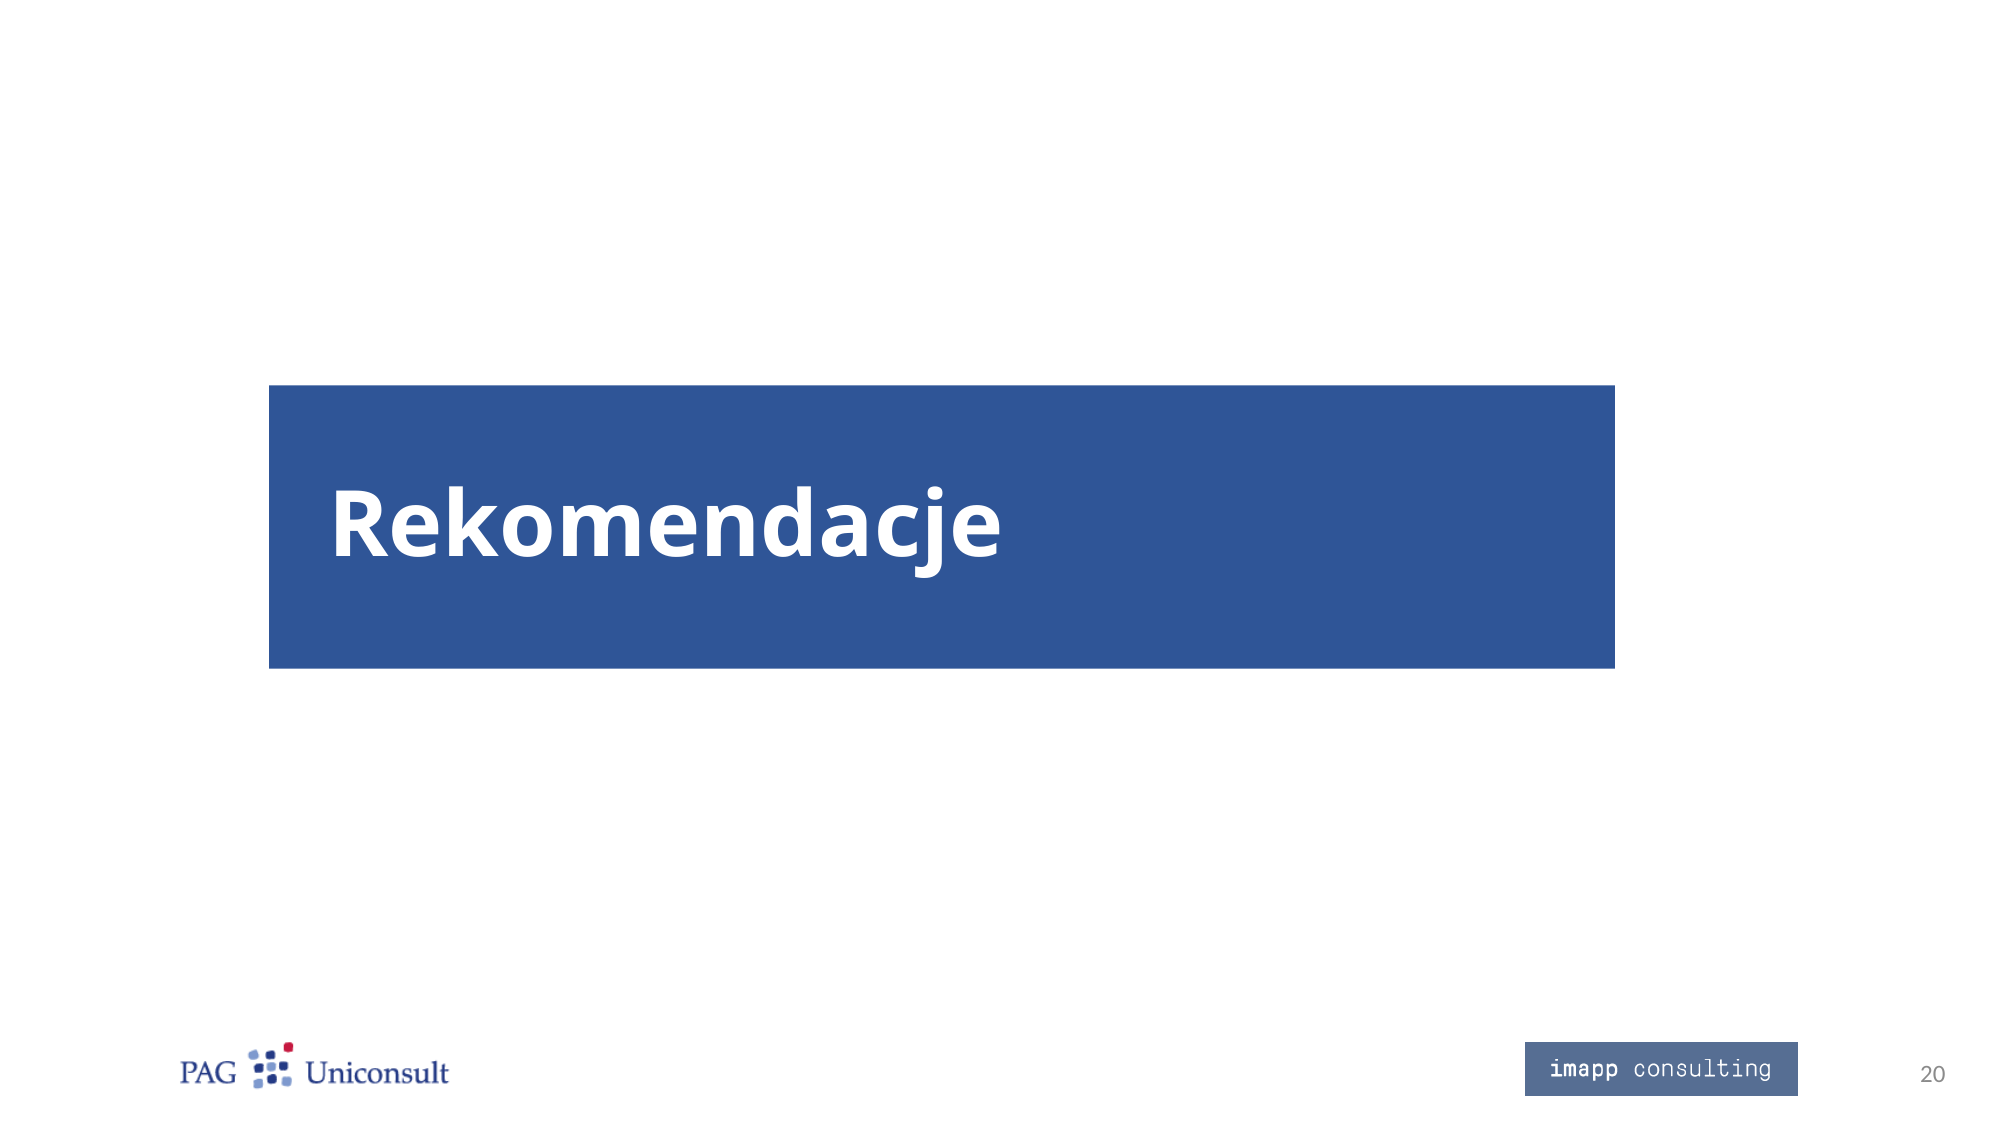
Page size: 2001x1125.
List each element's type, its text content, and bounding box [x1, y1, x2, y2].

slide_number 20 [1862, 1042, 1961, 1103]
title Rekomendacje [269, 385, 1615, 669]
picture [165, 1040, 475, 1113]
